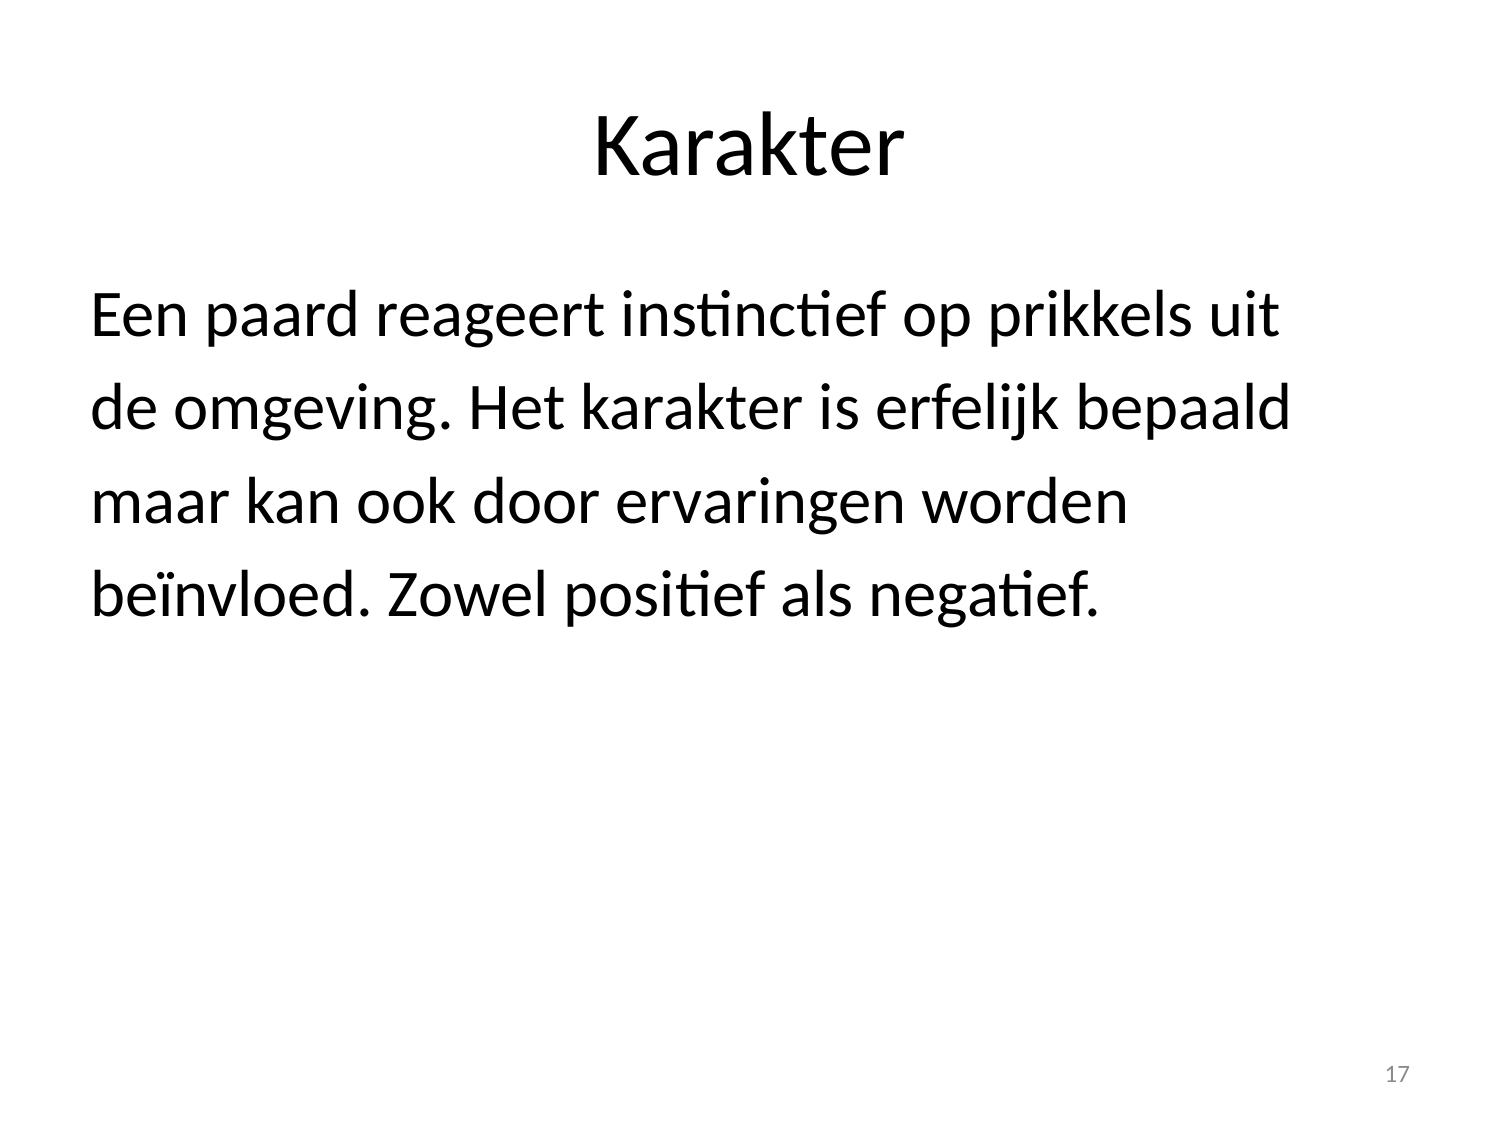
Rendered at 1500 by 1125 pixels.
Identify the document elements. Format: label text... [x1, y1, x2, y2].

slide_number 17 [1074, 1042, 1425, 1103]
list Een paard reageert instinctief op prikkels uit de omgeving. Het karakter is erfelijk bepaald maar kan ook door ervaringen worden beïnvloed. Zowel positief als negatief. [75, 262, 1425, 1005]
title Karakter [75, 45, 1425, 233]
